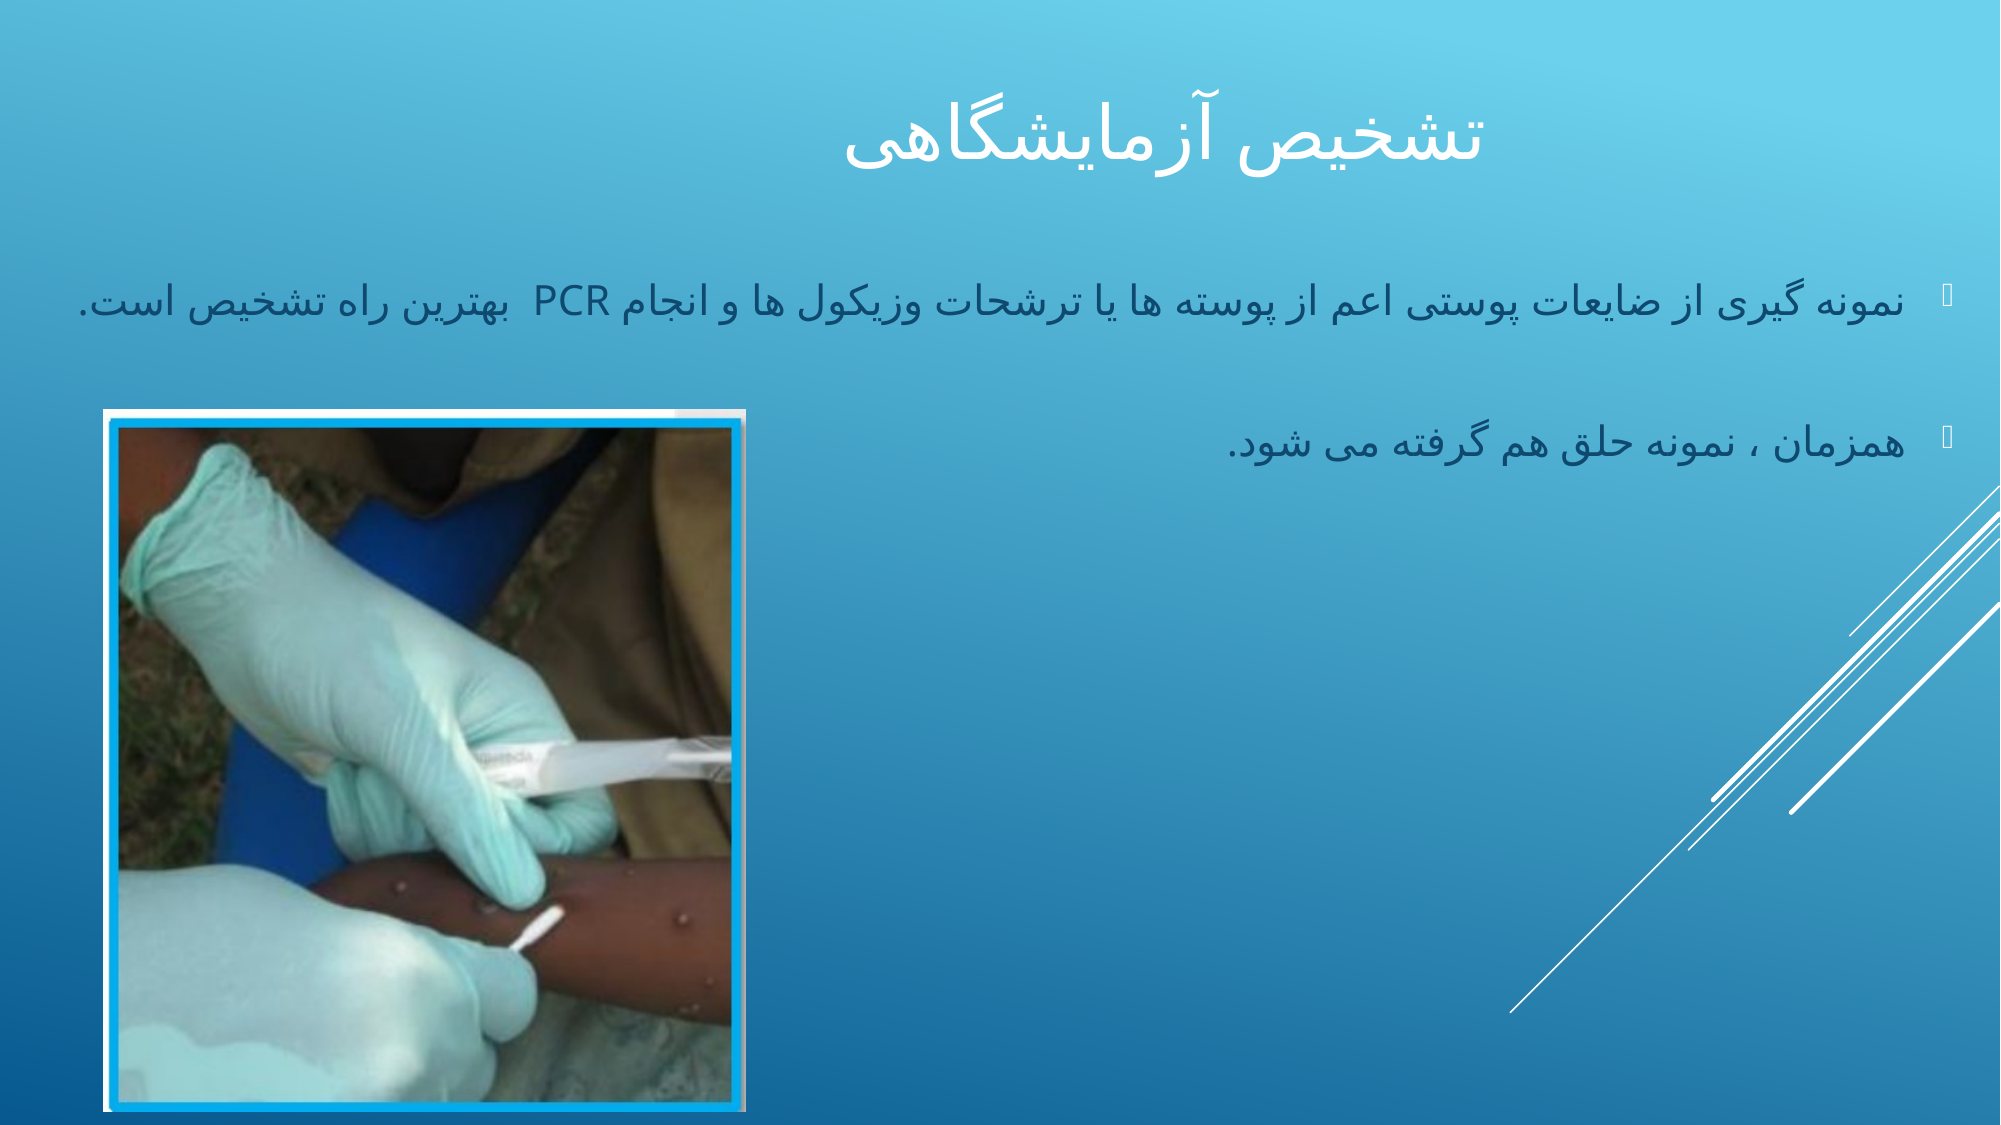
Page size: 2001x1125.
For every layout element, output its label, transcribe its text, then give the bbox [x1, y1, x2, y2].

title تشخیص آزمایشگاهی [464, 6, 1865, 254]
list نمونه گیری از ضایعات پوستی اعم از پوسته ها یا ترشحات وزیکول ها و انجام PCR بهترین راه تشخیص است. همزمان ، نمونه حلق هم گرفته می شود. [17, 265, 1969, 859]
picture [103, 409, 746, 1112]
picture [118, 427, 732, 1104]
